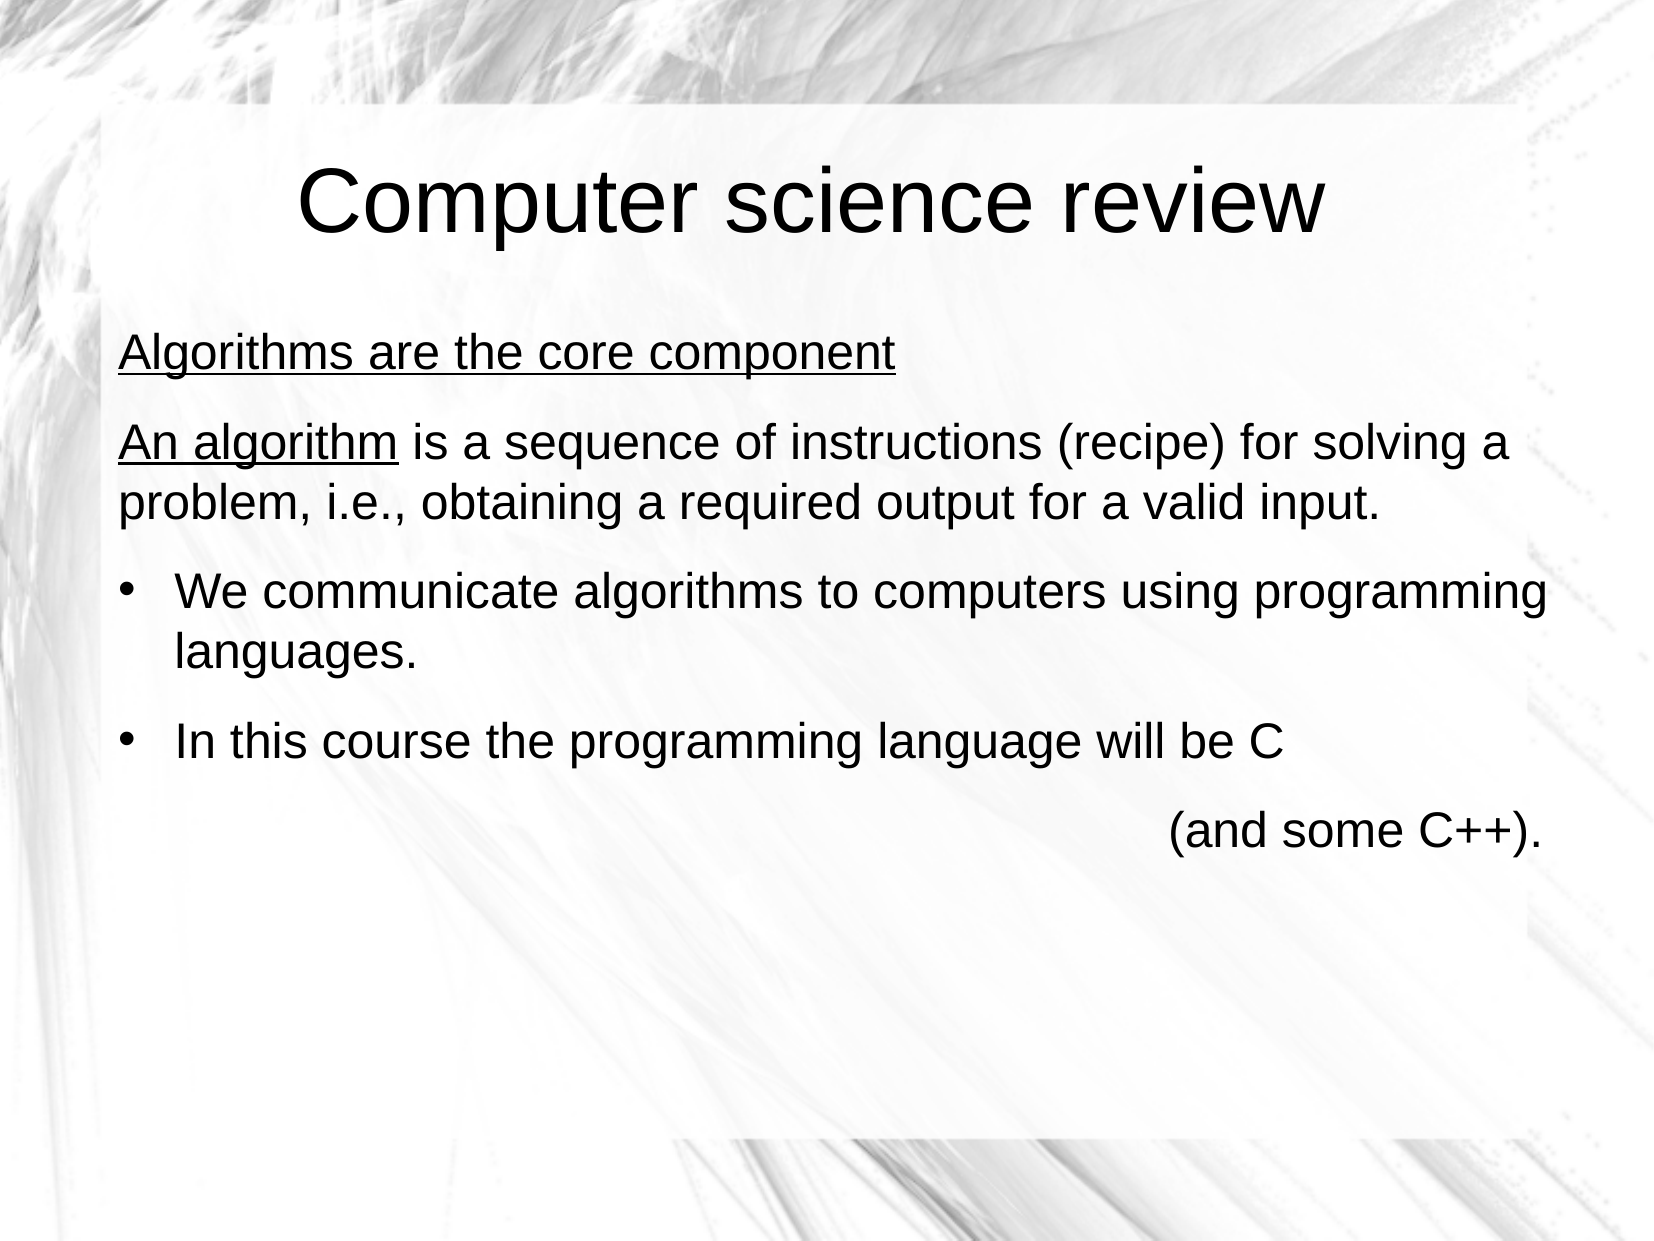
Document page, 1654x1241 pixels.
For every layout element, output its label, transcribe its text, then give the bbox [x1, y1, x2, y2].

title Computer science review [118, 112, 1506, 281]
list Algorithms are the core component An algorithm is a sequence of instructions (recipe) for solving a problem, i.e., obtaining a required output for a valid input. We communicate algorithms to computers using programming languages. In this course the programming language will be C (and some C++). [118, 319, 1571, 1102]
picture [0, 0, 1654, 1241]
